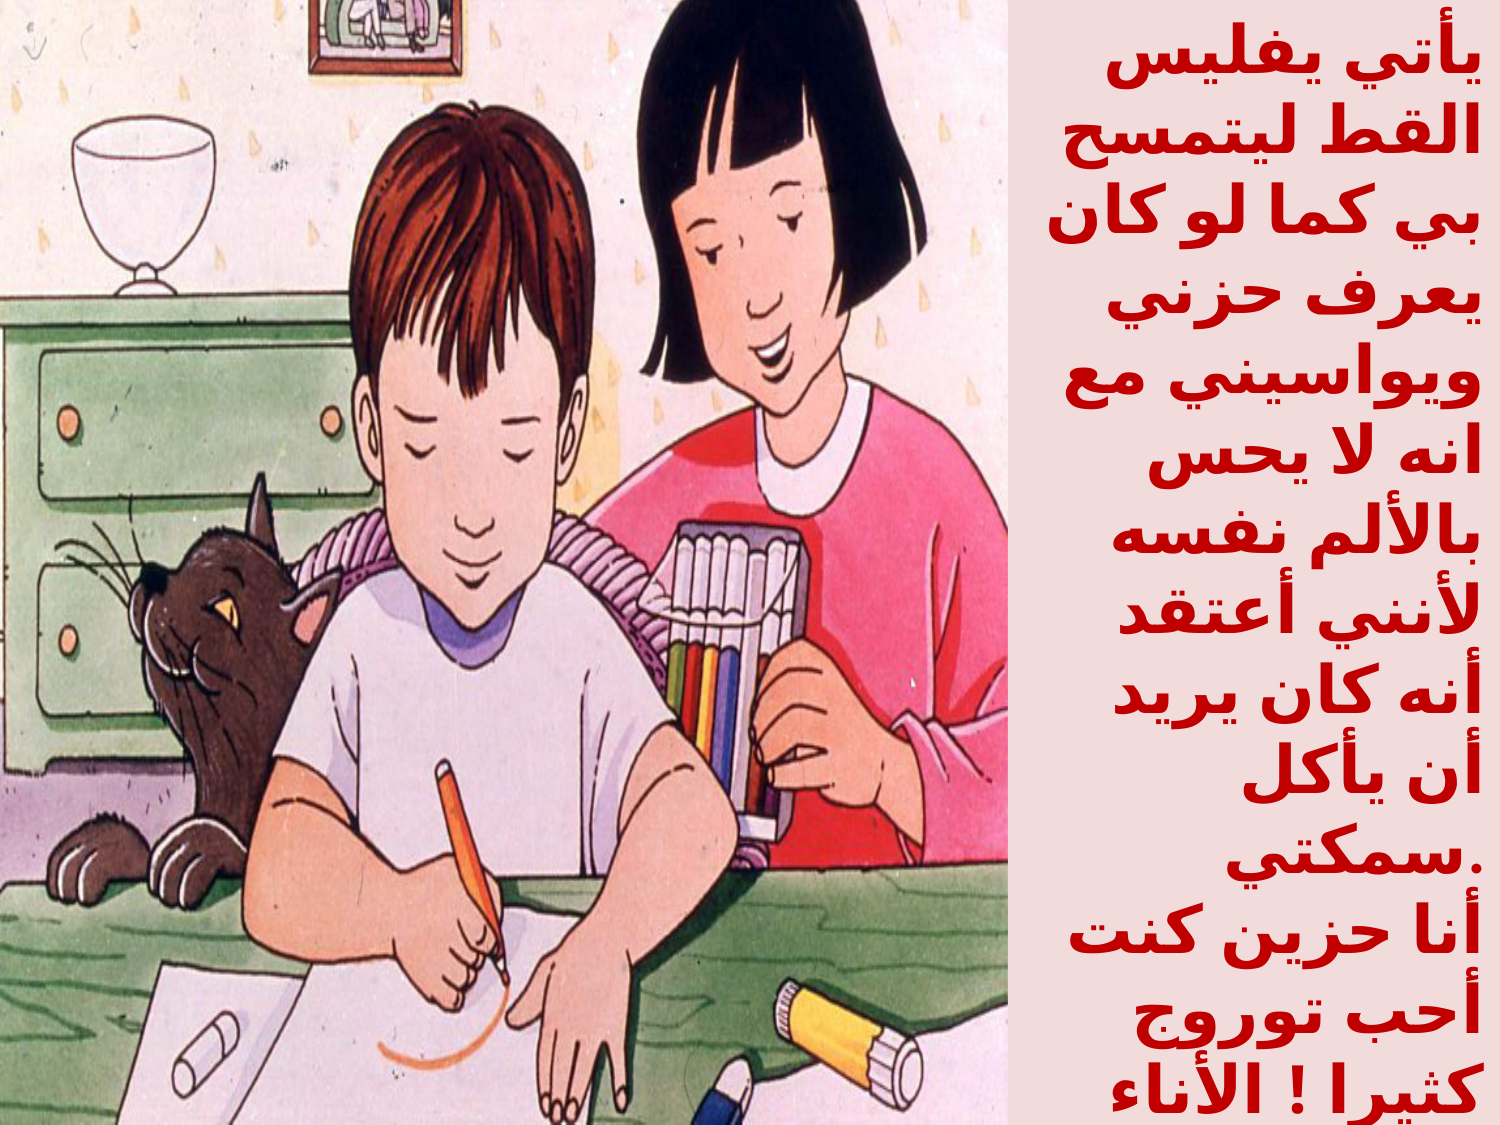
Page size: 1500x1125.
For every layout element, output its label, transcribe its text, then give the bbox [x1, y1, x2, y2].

text_box يأتي يفليس القط ليتمسح بي كما لو كان يعرف حزني ويواسيني مع انه لا يحس بالألم نفسه لأنني أعتقد أنه كان يريد أن يأكل سمكتي. أنا حزين كنت أحب توروج كثيرا ! الأناء فارغ على المكتبة الآن وعلى ورقة كبيرة أخذ تيمو بالرسم ... أحزروا ماذا؟؟؟... [1009, 0, 1500, 1125]
picture [0, 0, 1008, 1125]
